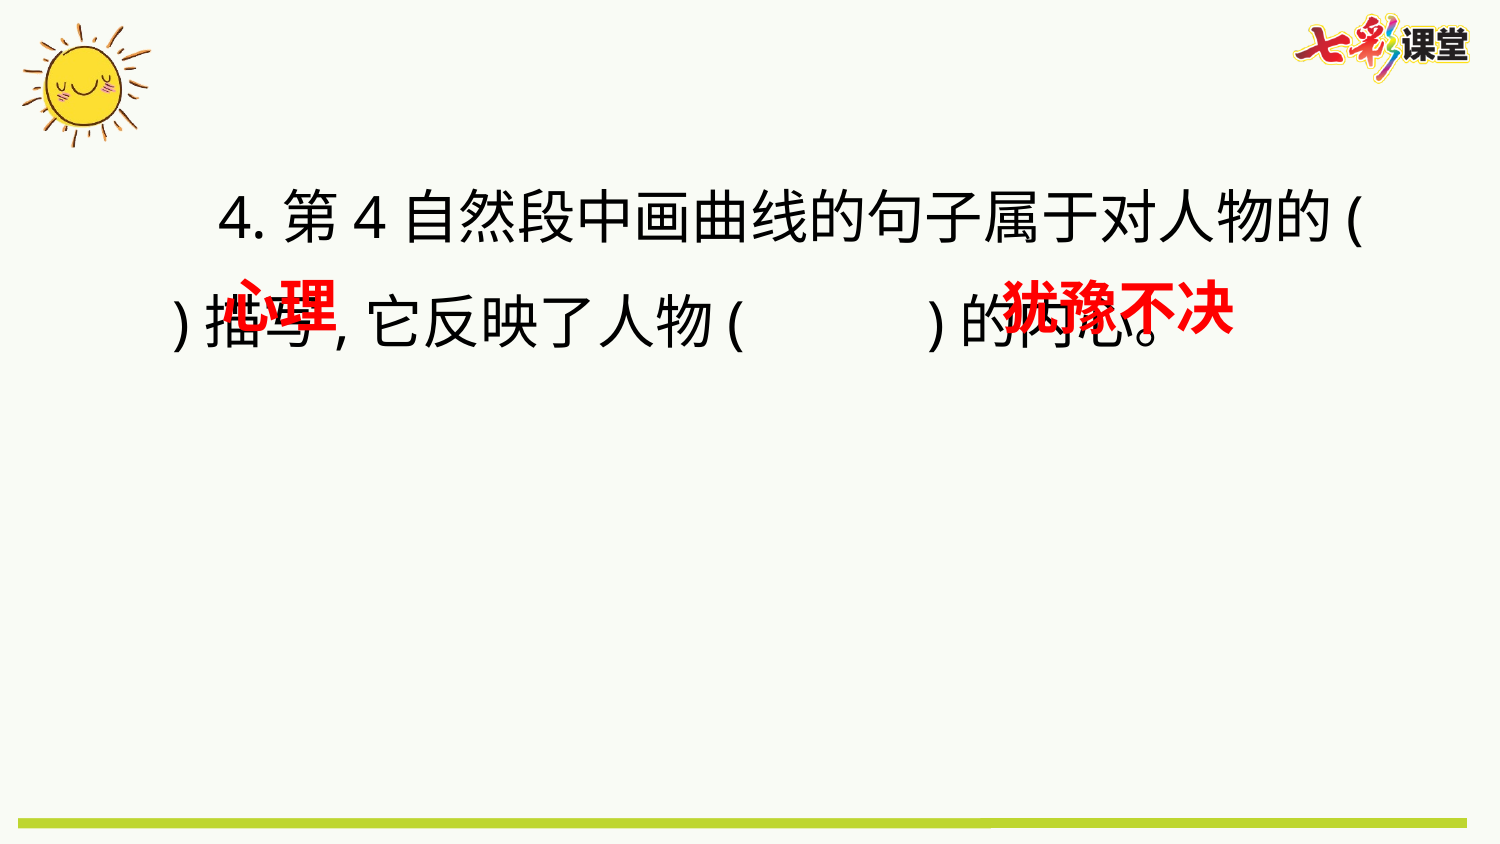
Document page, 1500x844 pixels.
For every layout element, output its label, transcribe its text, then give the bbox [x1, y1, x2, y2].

text_box 4.第4自然段中画曲线的句子属于对人物的( )描写,它反映了人物( )的内心。 [112, 138, 1451, 363]
text_box 心理 [206, 262, 408, 347]
picture [1291, 9, 1472, 87]
picture [0, 0, 173, 172]
text_box 犹豫不决 [987, 263, 1250, 349]
picture [18, 771, 1467, 844]
